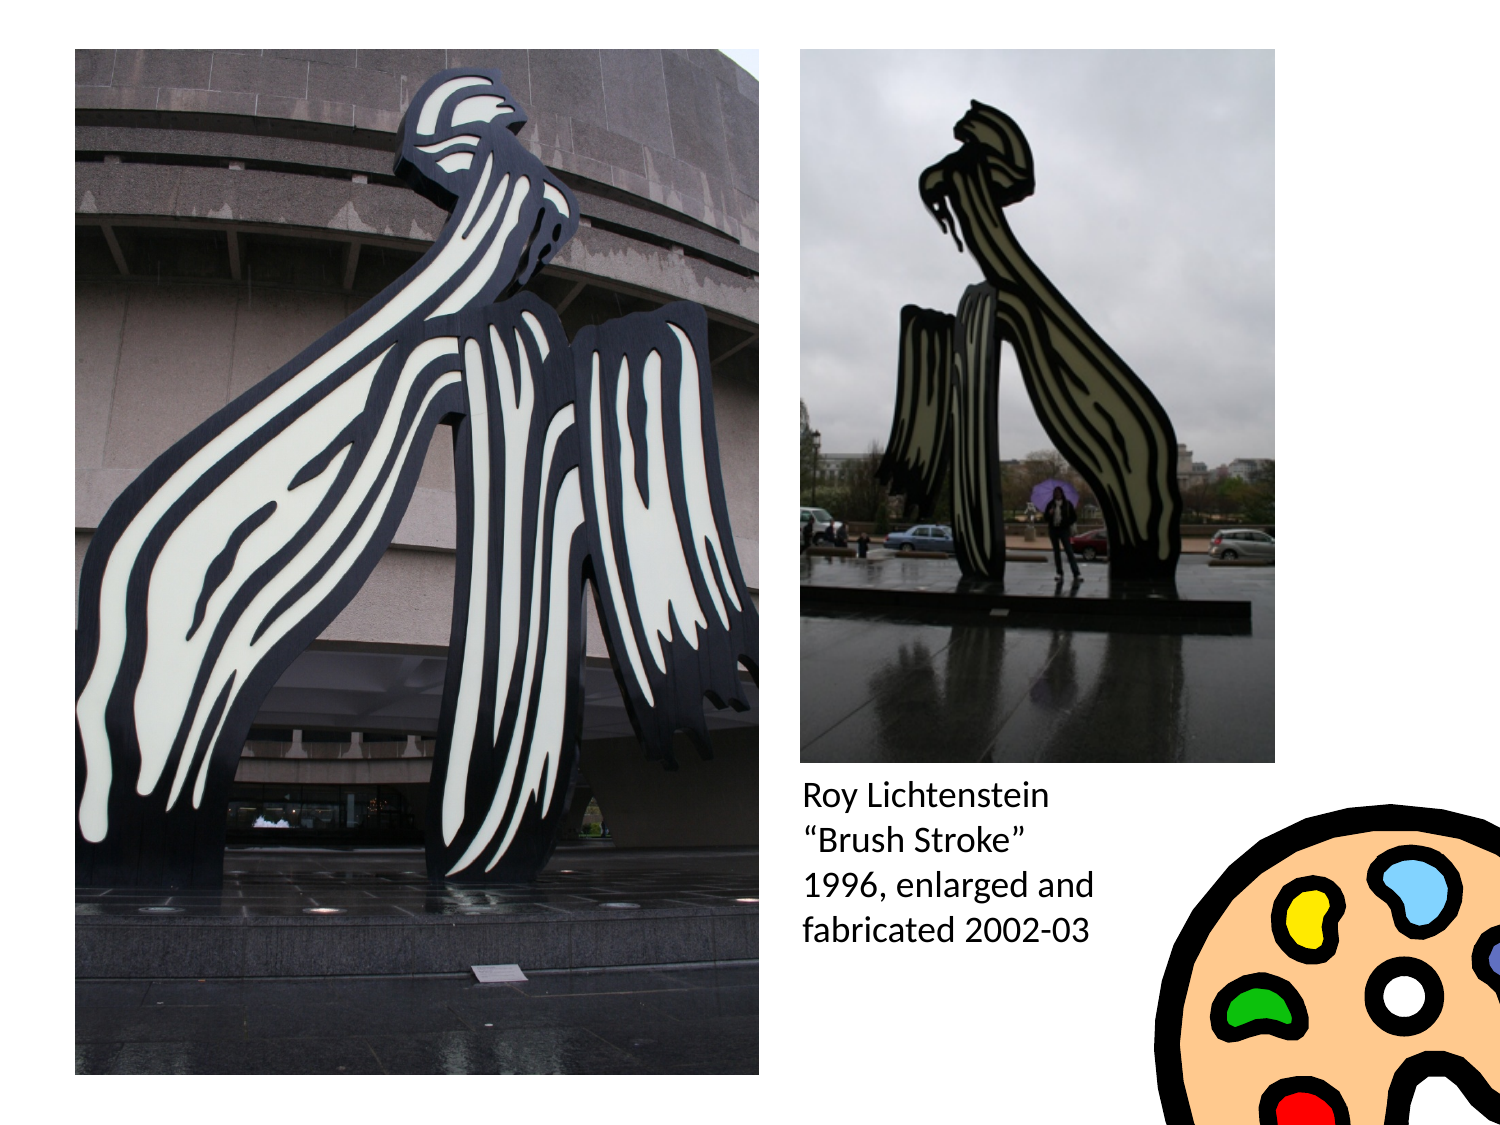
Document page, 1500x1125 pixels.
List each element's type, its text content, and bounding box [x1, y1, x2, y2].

picture [799, 49, 1276, 763]
picture [74, 49, 759, 1076]
text_box Roy Lichtenstein “Brush Stroke” 1996, enlarged and fabricated 2002-03 [787, 762, 1225, 958]
picture [1149, 799, 1500, 1125]
